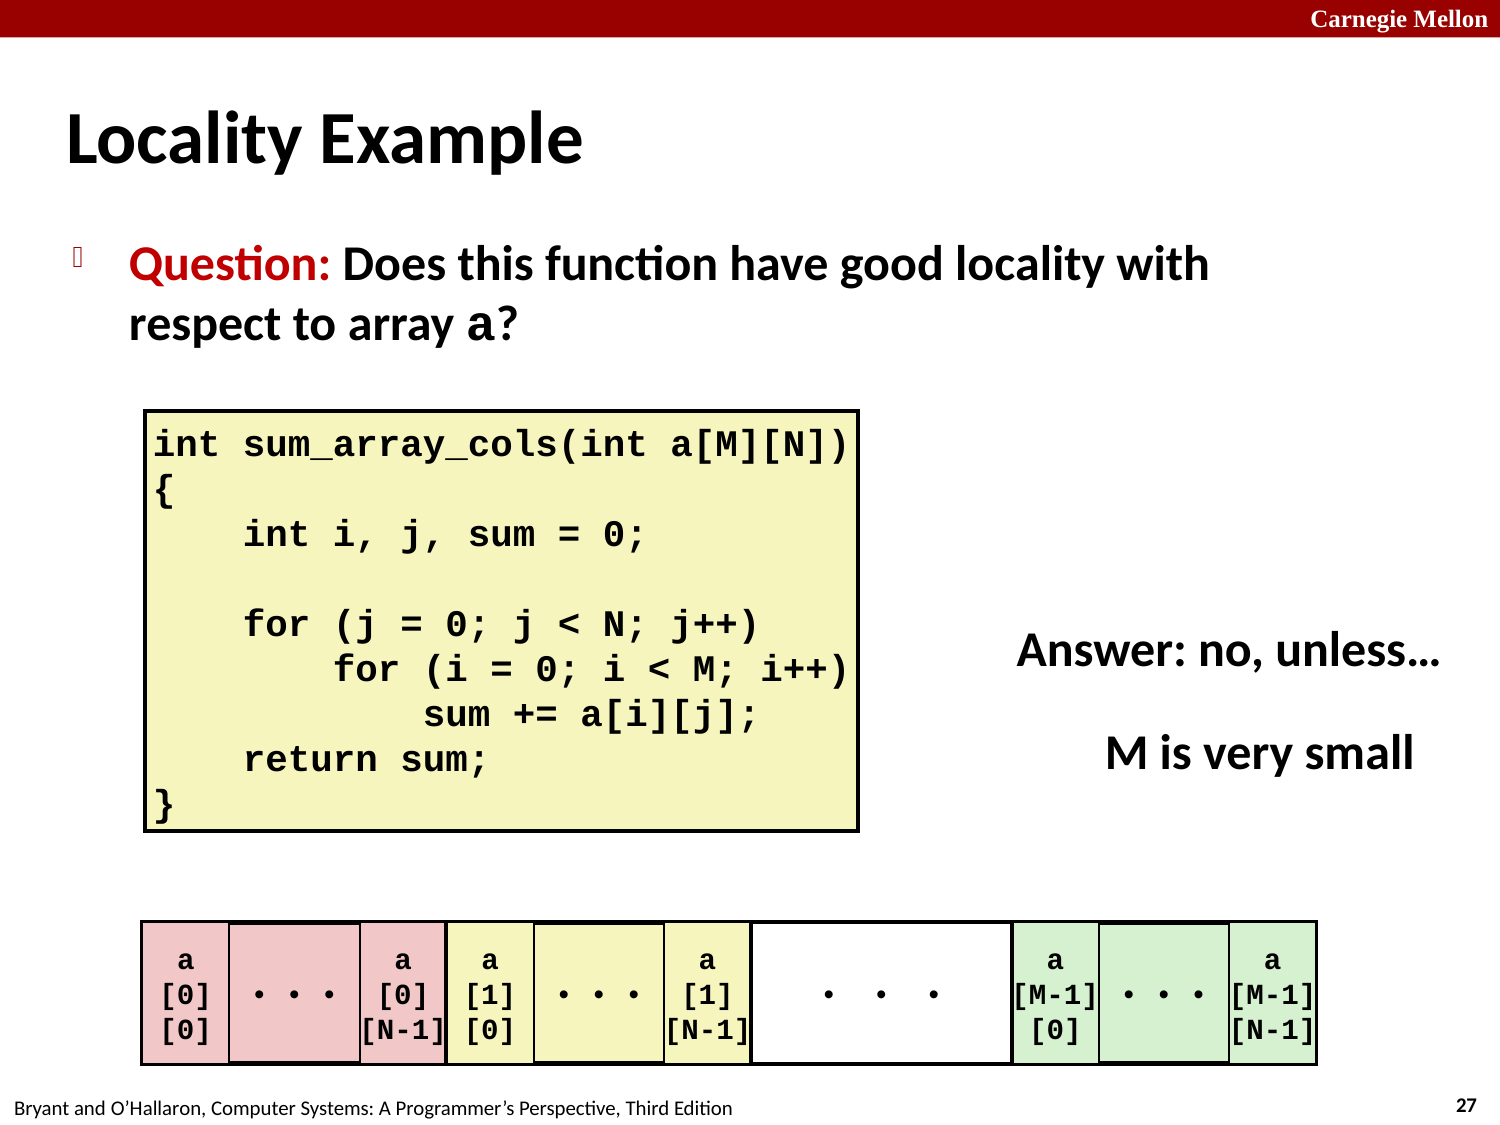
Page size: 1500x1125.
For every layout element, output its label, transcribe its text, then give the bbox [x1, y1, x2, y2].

text_box int sum_array_cols(int a[M][N]) { int i, j, sum = 0; for (j = 0; j < N; j++) for (i = 0; i < M; i++) sum += a[i][j]; return sum; } [145, 411, 859, 831]
slide_number 27 [1448, 1084, 1488, 1123]
title Locality Example [58, 70, 1305, 197]
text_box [141, 922, 1326, 1064]
text_box Answer: no, unless… [1009, 609, 1450, 684]
text_box M is very small [1097, 711, 1423, 787]
list Question: Does this function have good locality with respect to array a? [64, 222, 1361, 1040]
